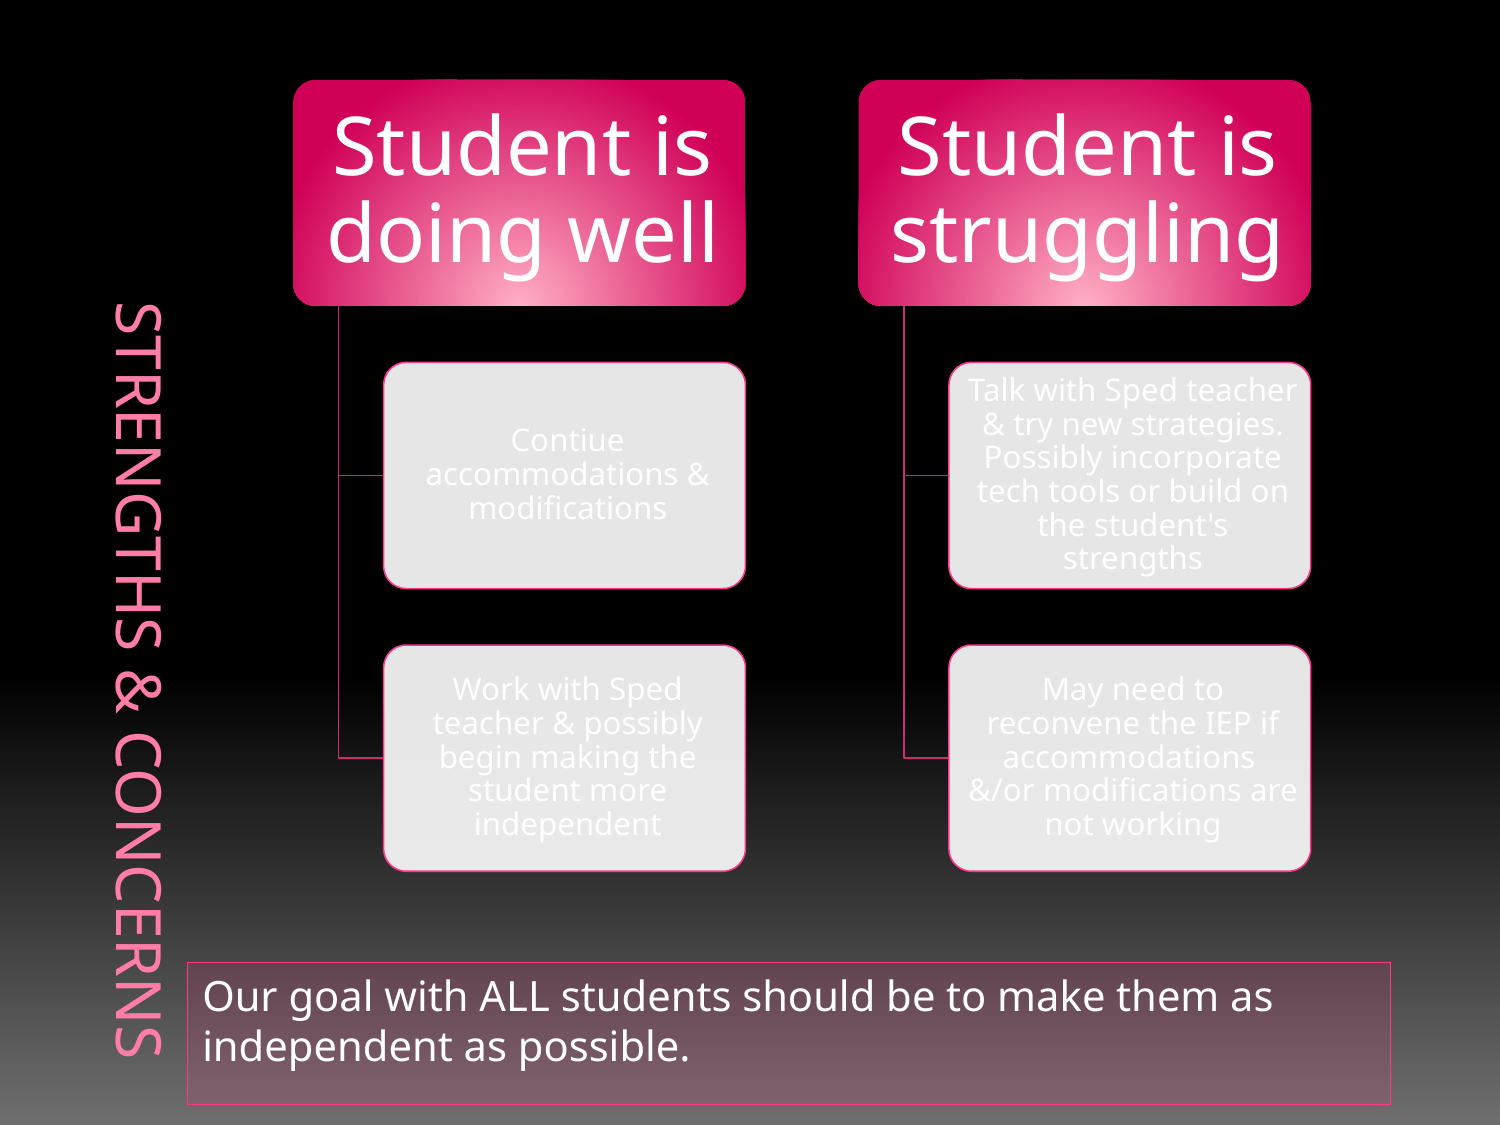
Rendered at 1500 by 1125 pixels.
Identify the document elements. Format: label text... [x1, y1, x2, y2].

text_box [213, 79, 1391, 872]
title Strengths & Concerns [36, 24, 186, 1075]
list Our goal with ALL students should be to make them as independent as possible. [187, 962, 1391, 1105]
